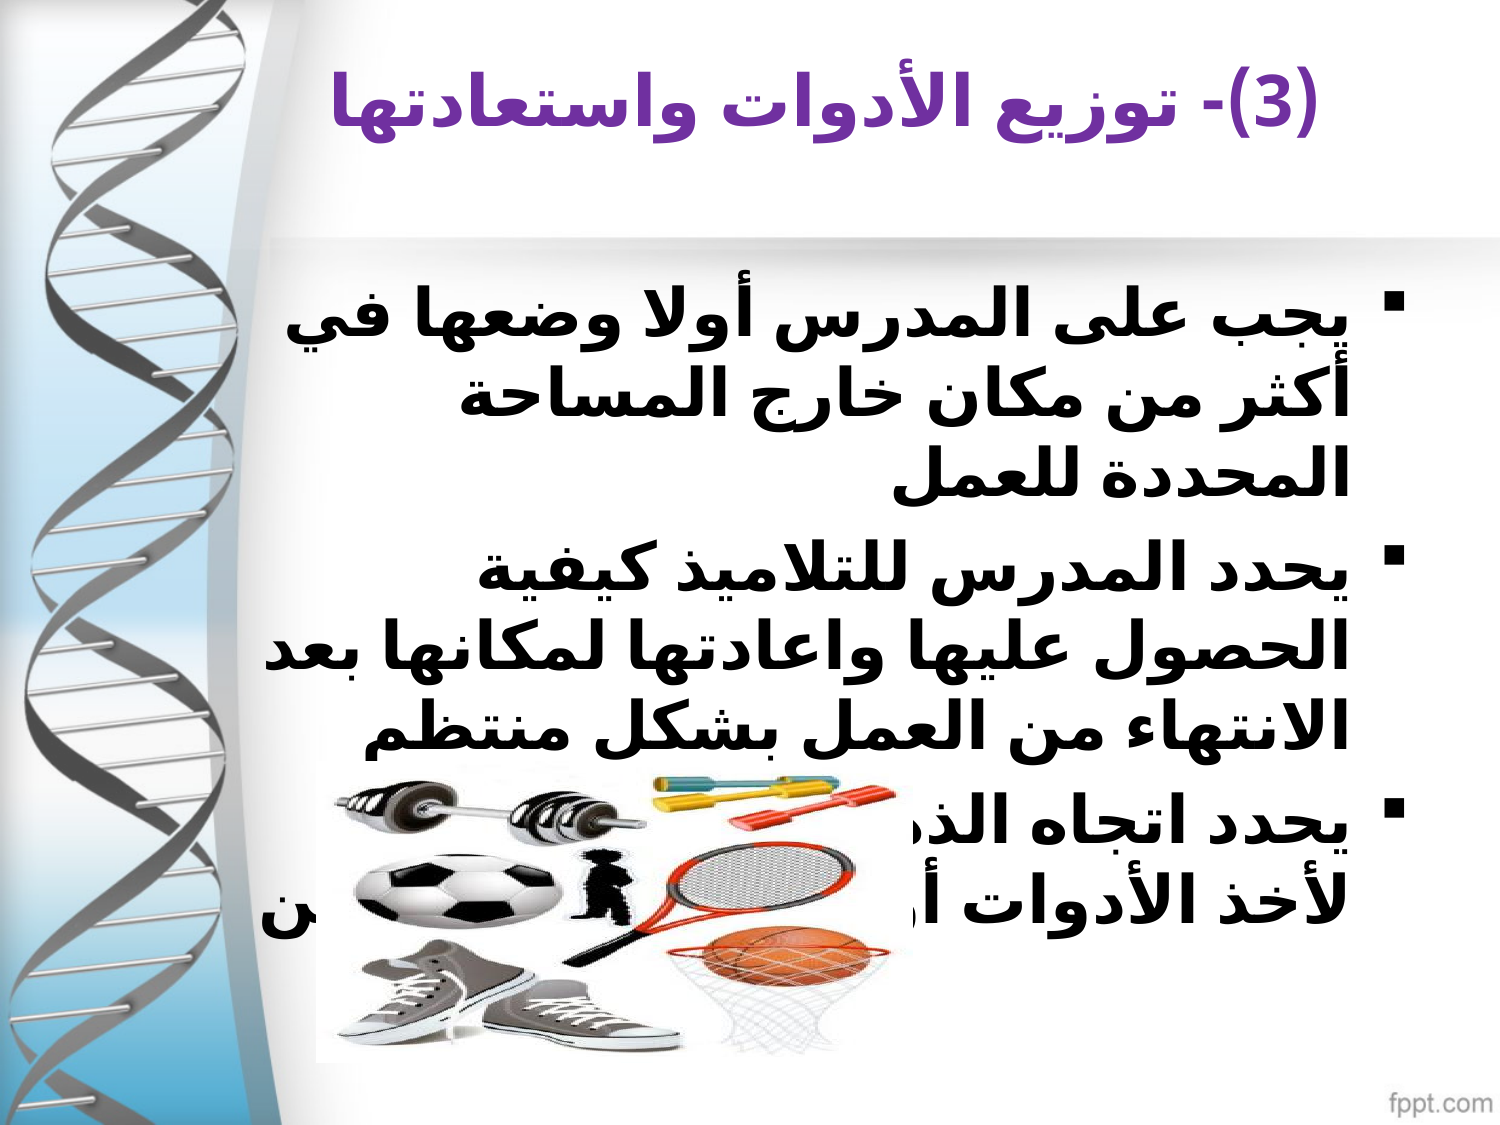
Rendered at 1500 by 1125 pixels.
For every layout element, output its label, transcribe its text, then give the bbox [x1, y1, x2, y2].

picture [316, 761, 913, 1063]
title (3)- توزيع الأدوات واستعادتها [150, 46, 1500, 235]
list يجب على المدرس أولا وضعها في أكثر من مكان خارج المساحة المحددة للعمل يحدد المدرس للتلاميذ كيفية الحصول عليها واعادتها لمكانها بعد الانتهاء من العمل بشكل منتظم يحدد اتجاه الذهاب واتجاه العودة لأخذ الأدوات أو اعادتها بعد التمرين [187, 262, 1425, 1005]
